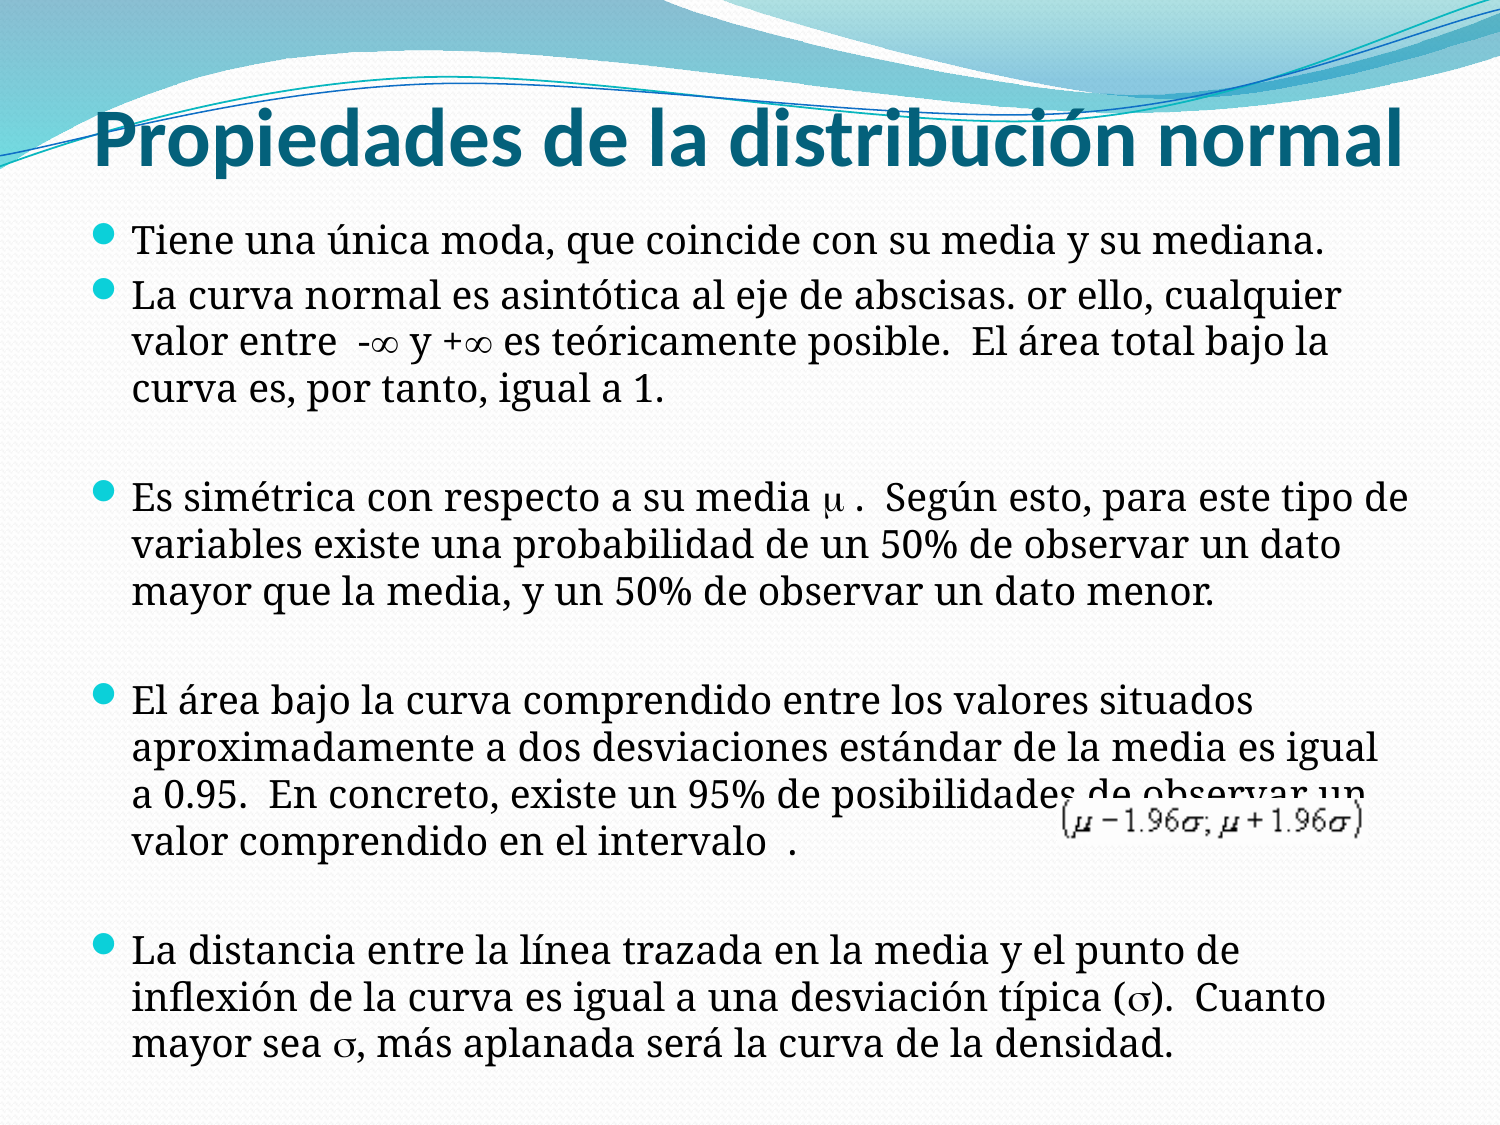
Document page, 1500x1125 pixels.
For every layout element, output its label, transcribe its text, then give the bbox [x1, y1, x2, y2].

picture [1056, 798, 1369, 846]
title Propiedades de la distribución normal [75, 54, 1425, 183]
list Tiene una única moda, que coincide con su media y su mediana. La curva normal es asintótica al eje de abscisas. or ello, cualquier valor entre - y + es teóricamente posible. El área total bajo la curva es, por tanto, igual a 1. Es simétrica con respecto a su media  . Según esto, para este tipo de variables existe una probabilidad de un 50% de observar un dato mayor que la media, y un 50% de observar un dato menor. El área bajo la curva comprendido entre los valores situados aproximadamente a dos desviaciones estándar de la media es igual a 0.95. En concreto, existe un 95% de posibilidades de observar un valor comprendido en el intervalo . La distancia entre la línea trazada en la media y el punto de inflexión de la curva es igual a una desviación típica (). Cuanto mayor sea , más aplanada será la curva de la densidad. [75, 208, 1425, 1083]
